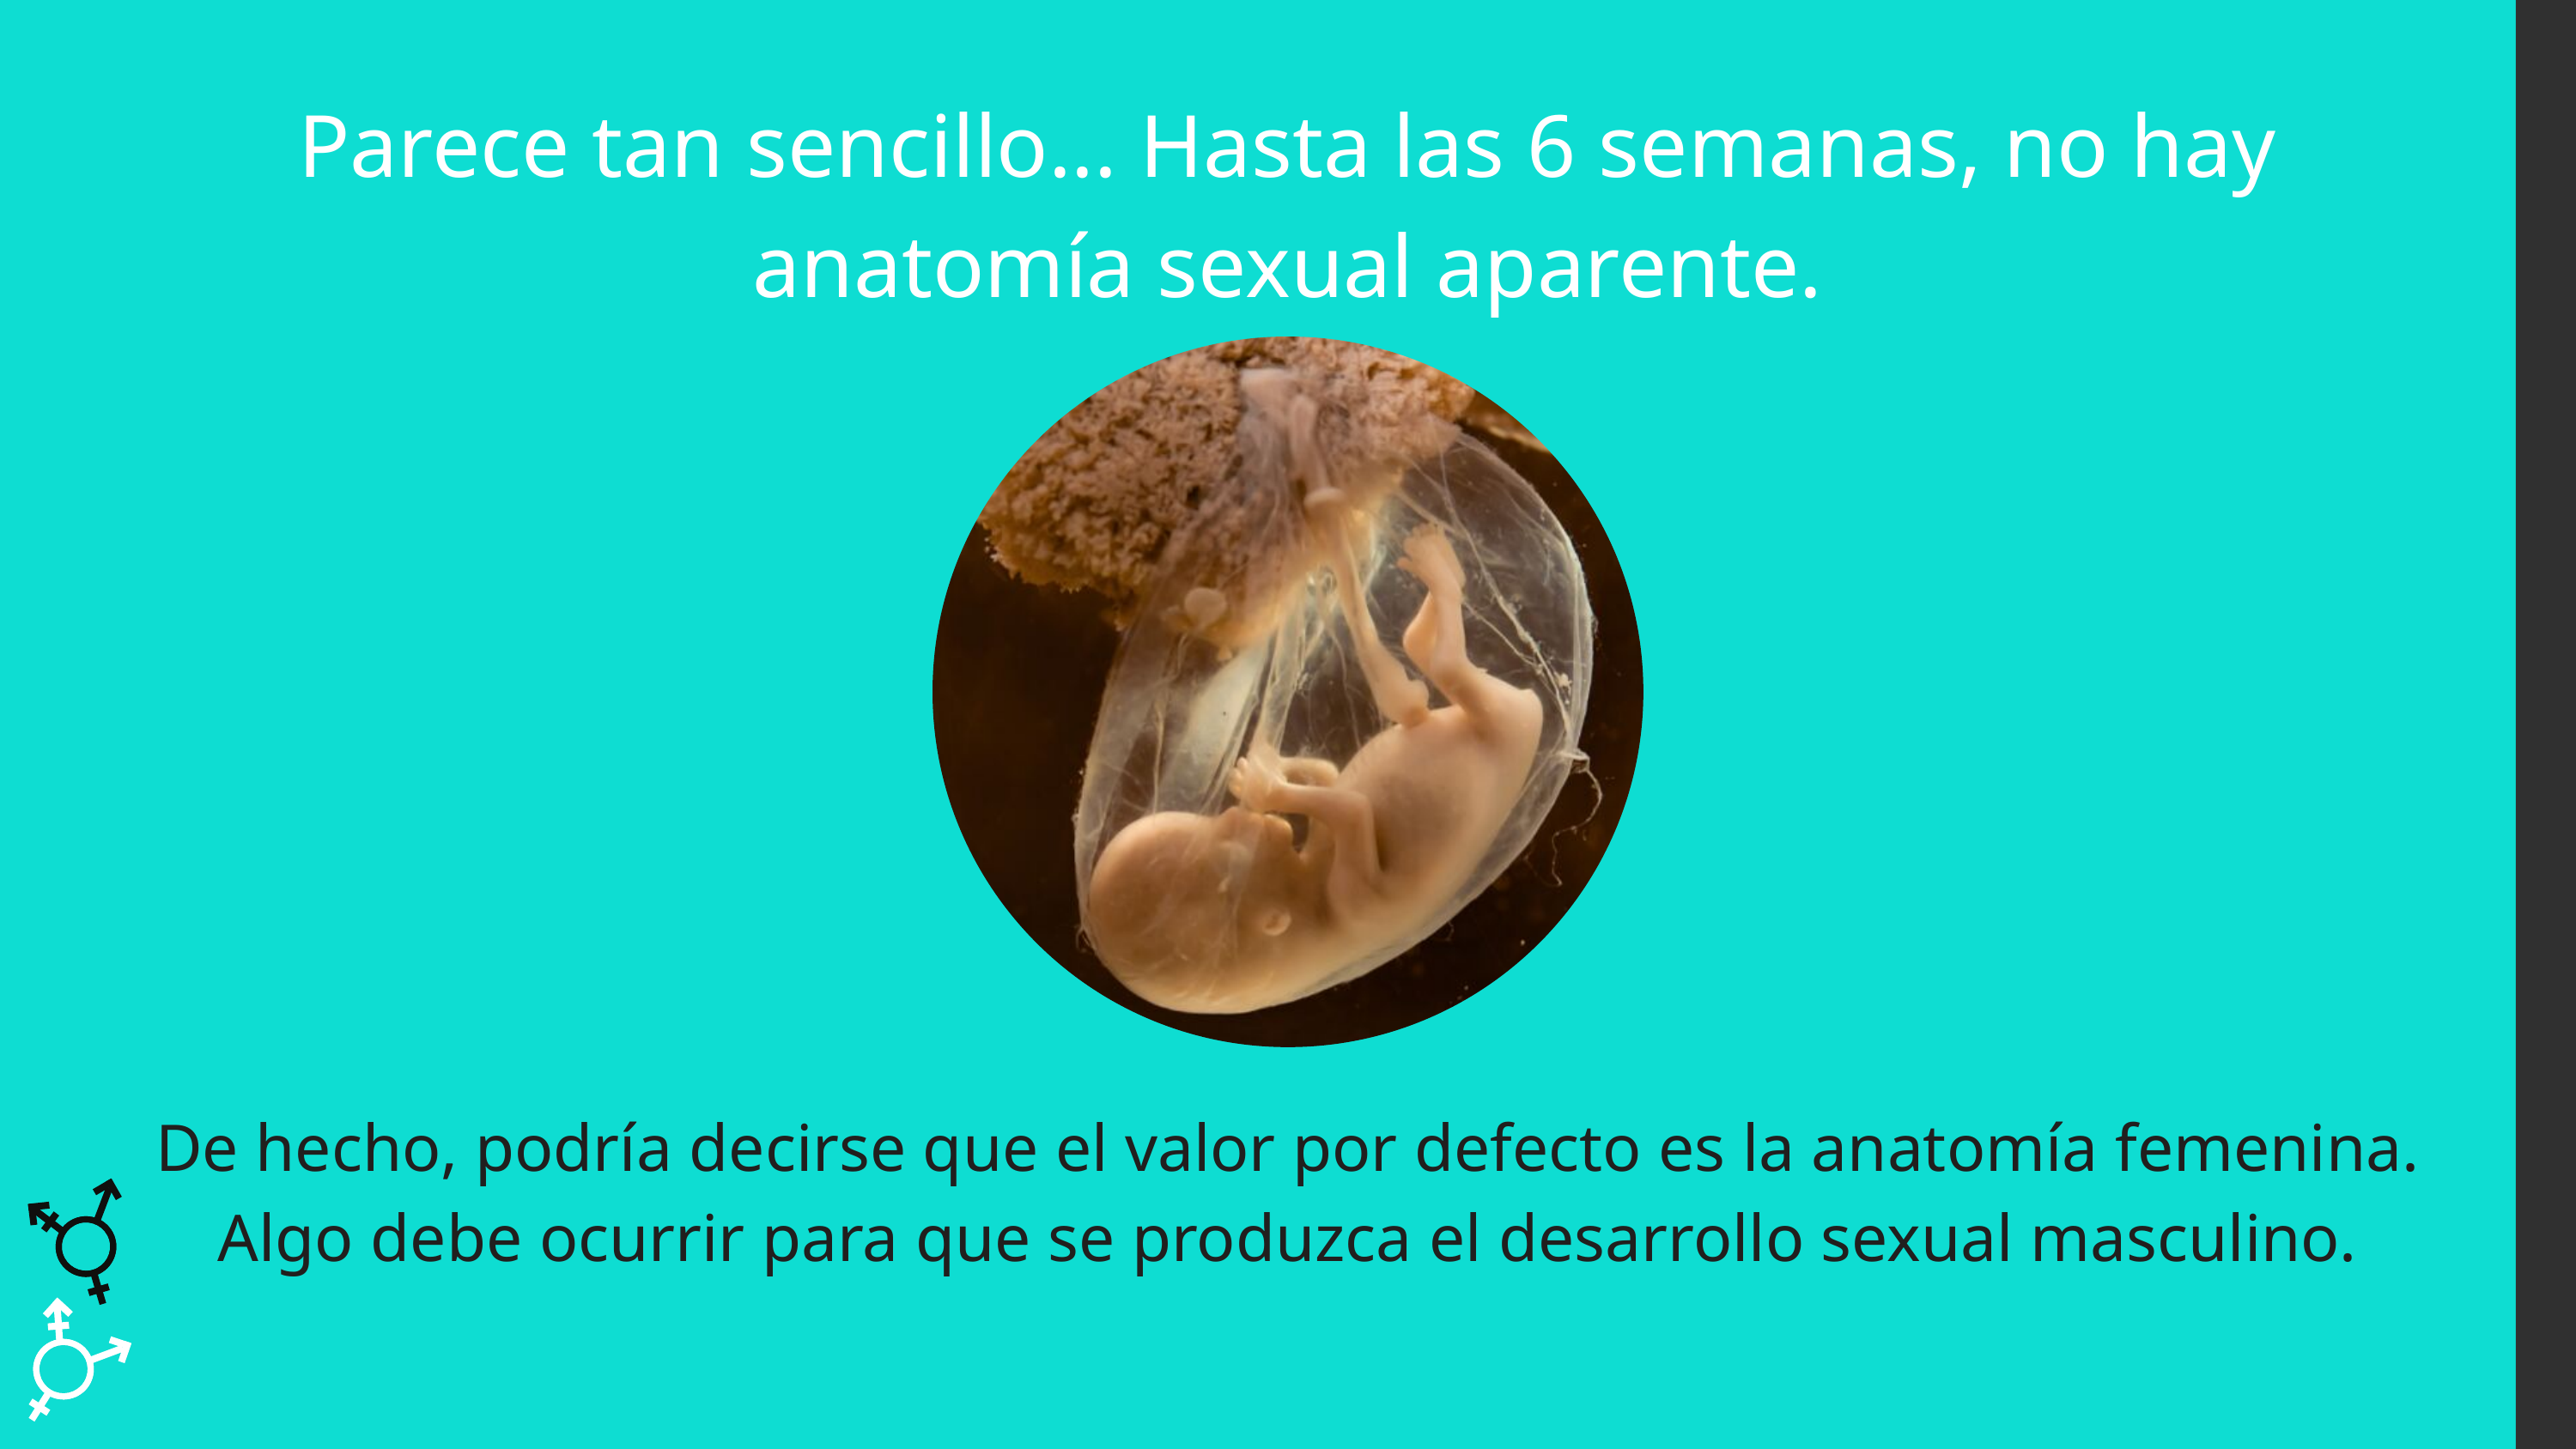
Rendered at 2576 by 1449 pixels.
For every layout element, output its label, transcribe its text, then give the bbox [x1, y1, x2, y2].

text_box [1, 1276, 145, 1426]
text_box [6, 1152, 151, 1302]
text_box [2515, 0, 2576, 1449]
text_box De hecho, podría decirse que el valor por defecto es la anatomía femenina. Algo debe ocurrir para que se produzca el desarrollo sexual masculino. [144, 1094, 2432, 1365]
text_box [932, 336, 1643, 1047]
text_box Parece tan sencillo... Hasta las 6 semanas, no hay anatomía sexual aparente. [144, 74, 2432, 315]
